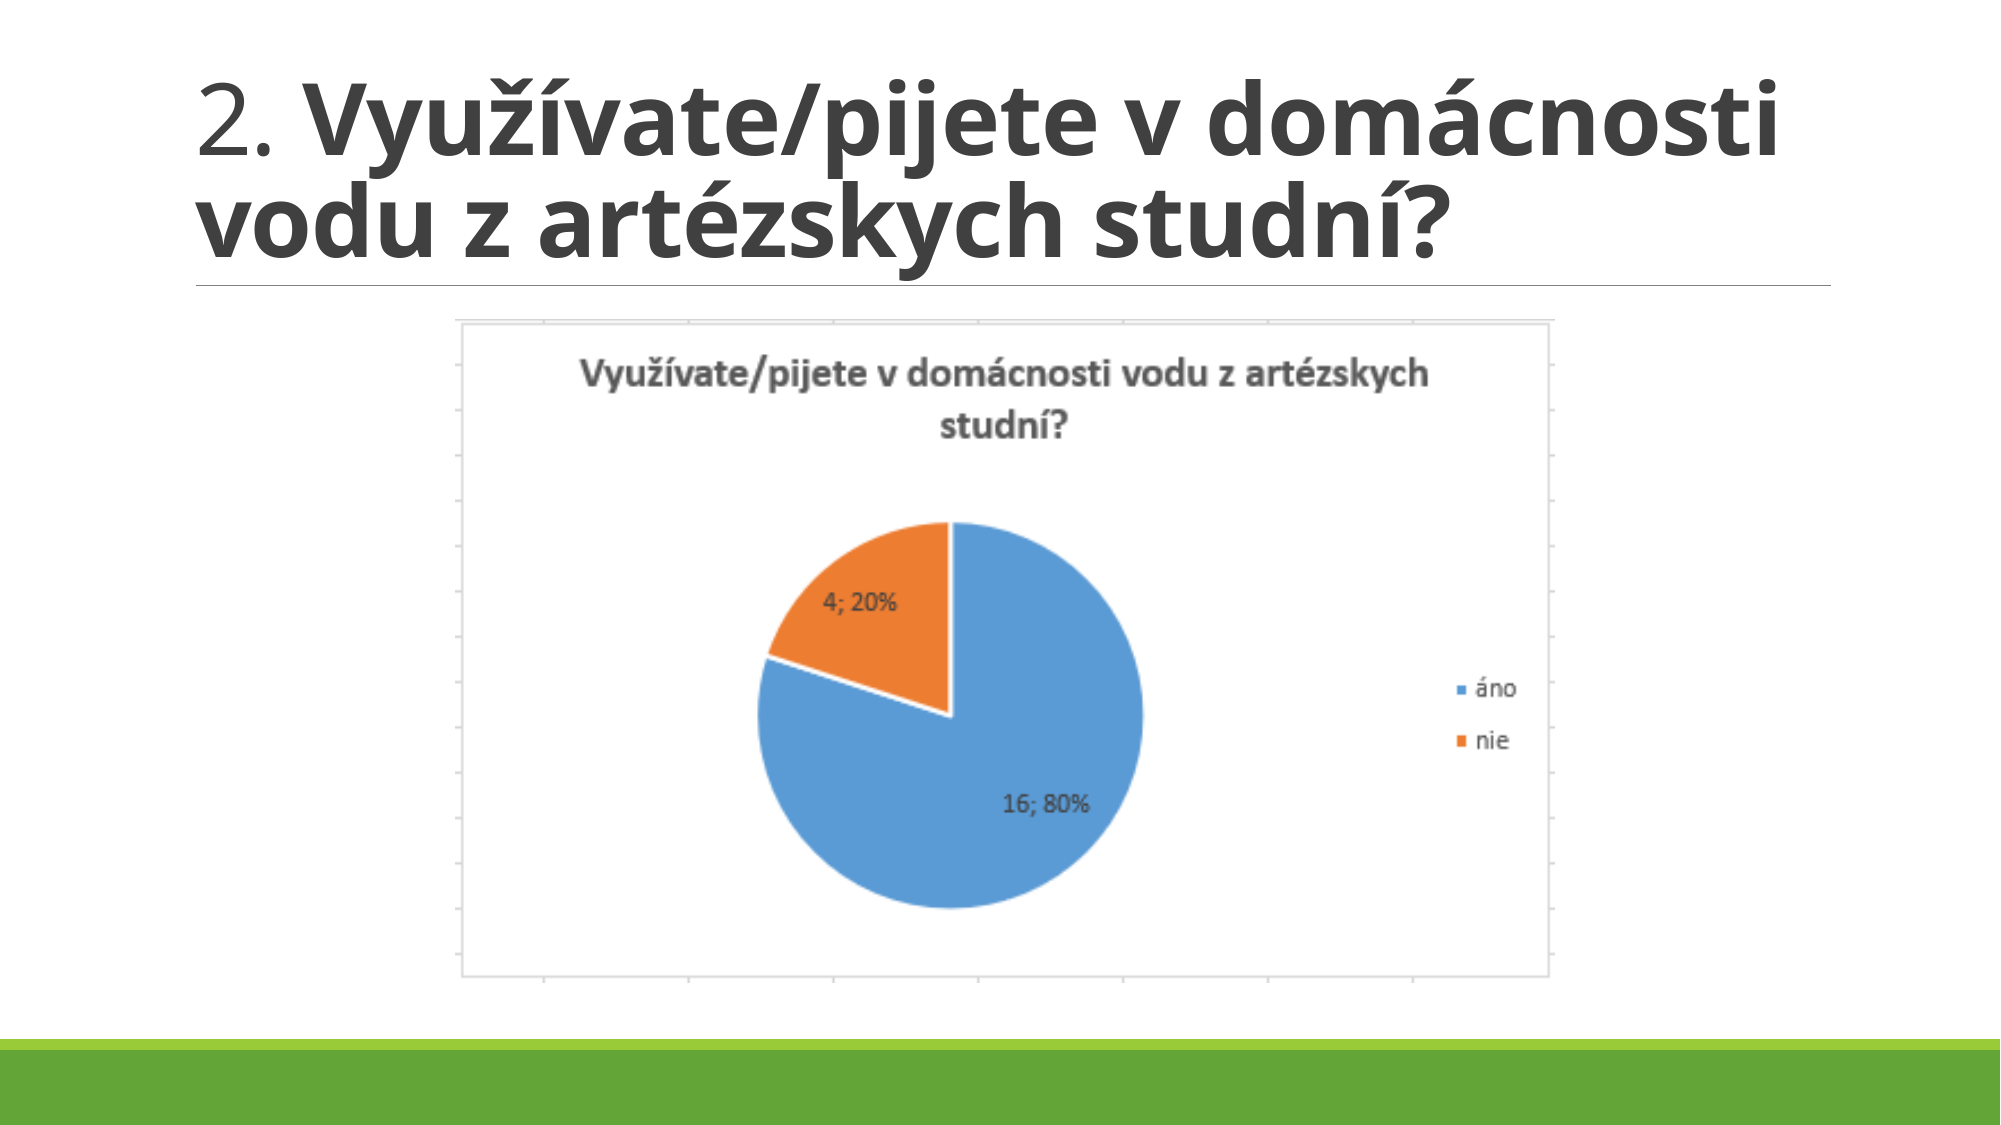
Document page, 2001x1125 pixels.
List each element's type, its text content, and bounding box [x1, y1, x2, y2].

title 2. Využívate/pijete v domácnosti vodu z artézskych studní? [180, 47, 1830, 285]
picture [454, 319, 1555, 983]
